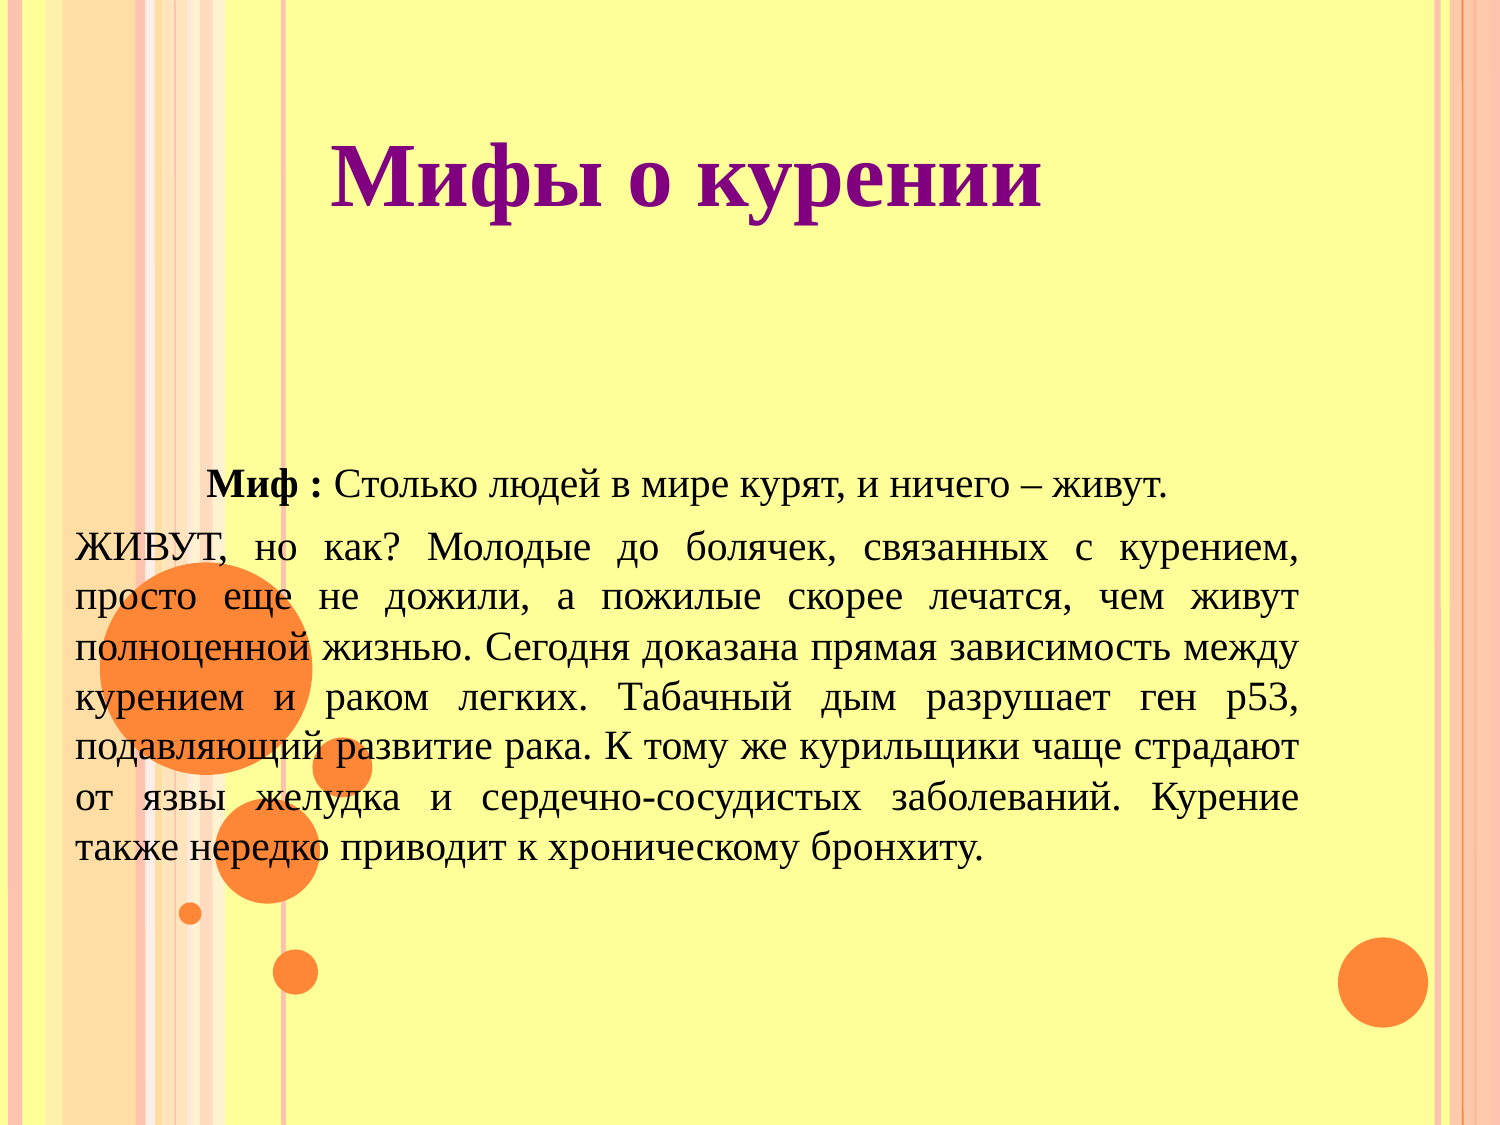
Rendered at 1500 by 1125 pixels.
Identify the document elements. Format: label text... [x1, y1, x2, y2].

subtitle Миф : Столько людей в мире курят, и ничего – живут. ЖИВУТ, но как? Молодые до болячек, связанных с курением, просто еще не дожили, а пожилые скорее лечатся, чем живут полноценной жизнью. Сегодня доказана прямая зависимость между курением и раком легких. Табачный дым разрушает ген р53, подавляющий развитие рака. К тому же курильщики чаще страдают от язвы желудка и сердечно-сосудистых заболеваний. Курение также нередко приводит к хроническому бронхиту. [74, 269, 1301, 1055]
title Мифы о курении [74, 44, 1301, 233]
